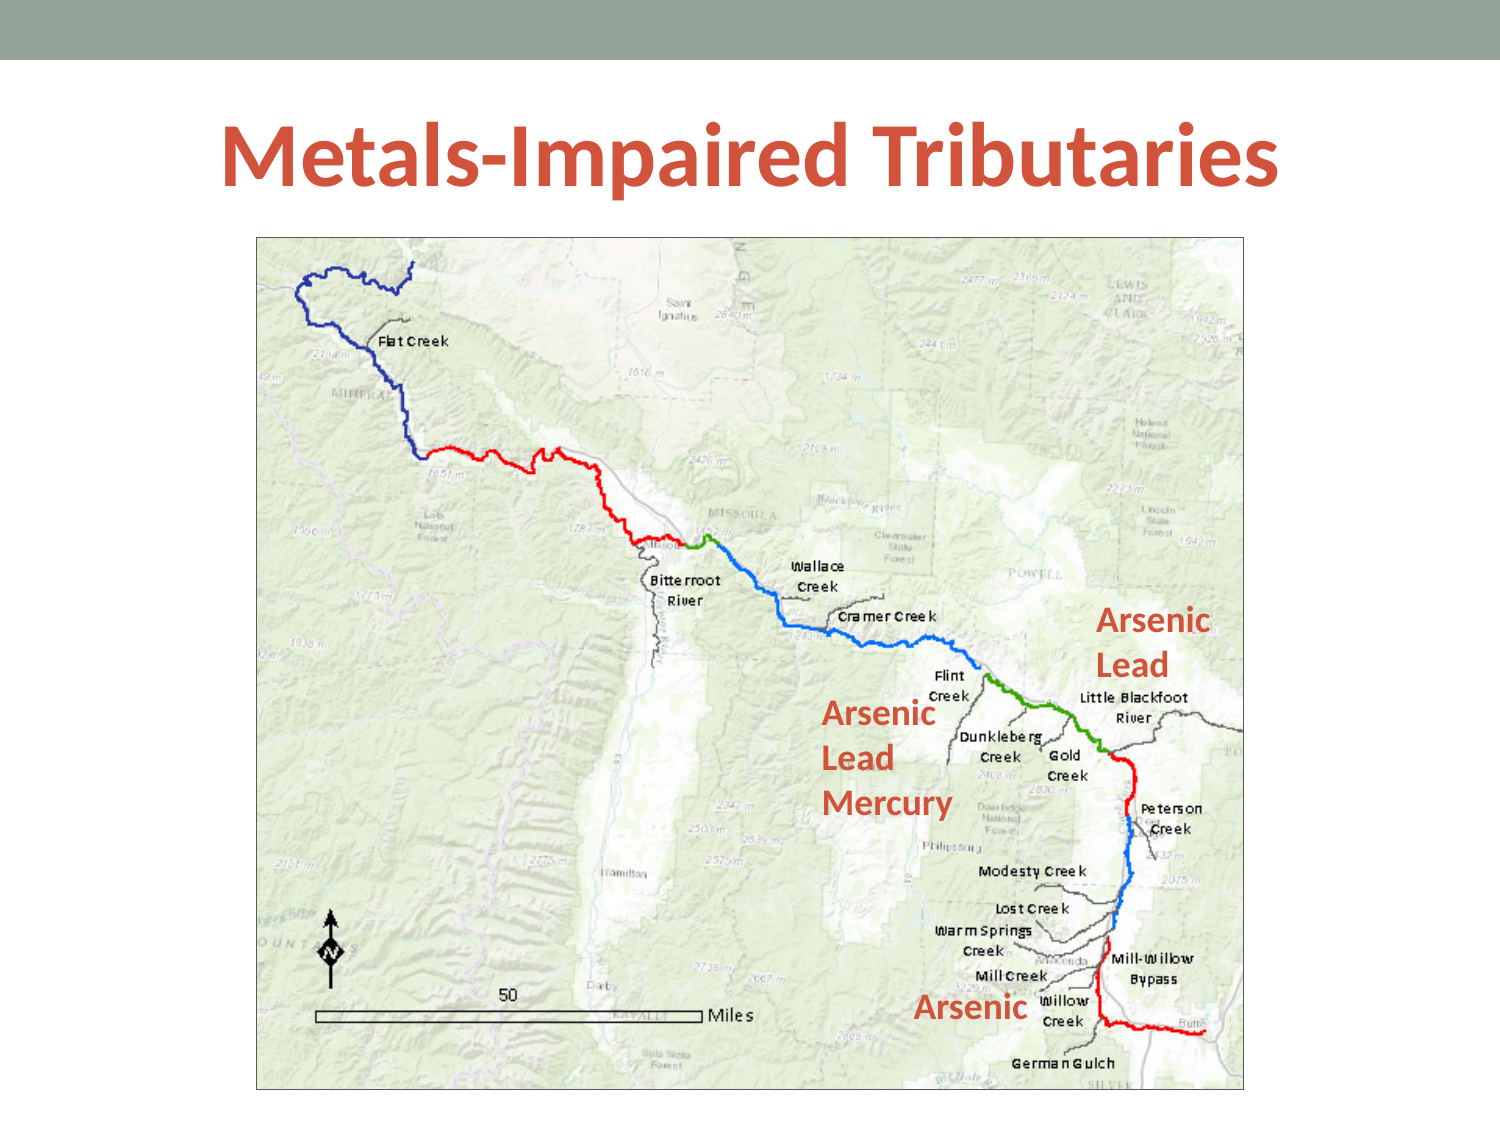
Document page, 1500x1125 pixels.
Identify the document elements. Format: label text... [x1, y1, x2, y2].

picture [255, 237, 1244, 1090]
text_box Metals-Impaired Tributaries [75, 87, 1426, 275]
